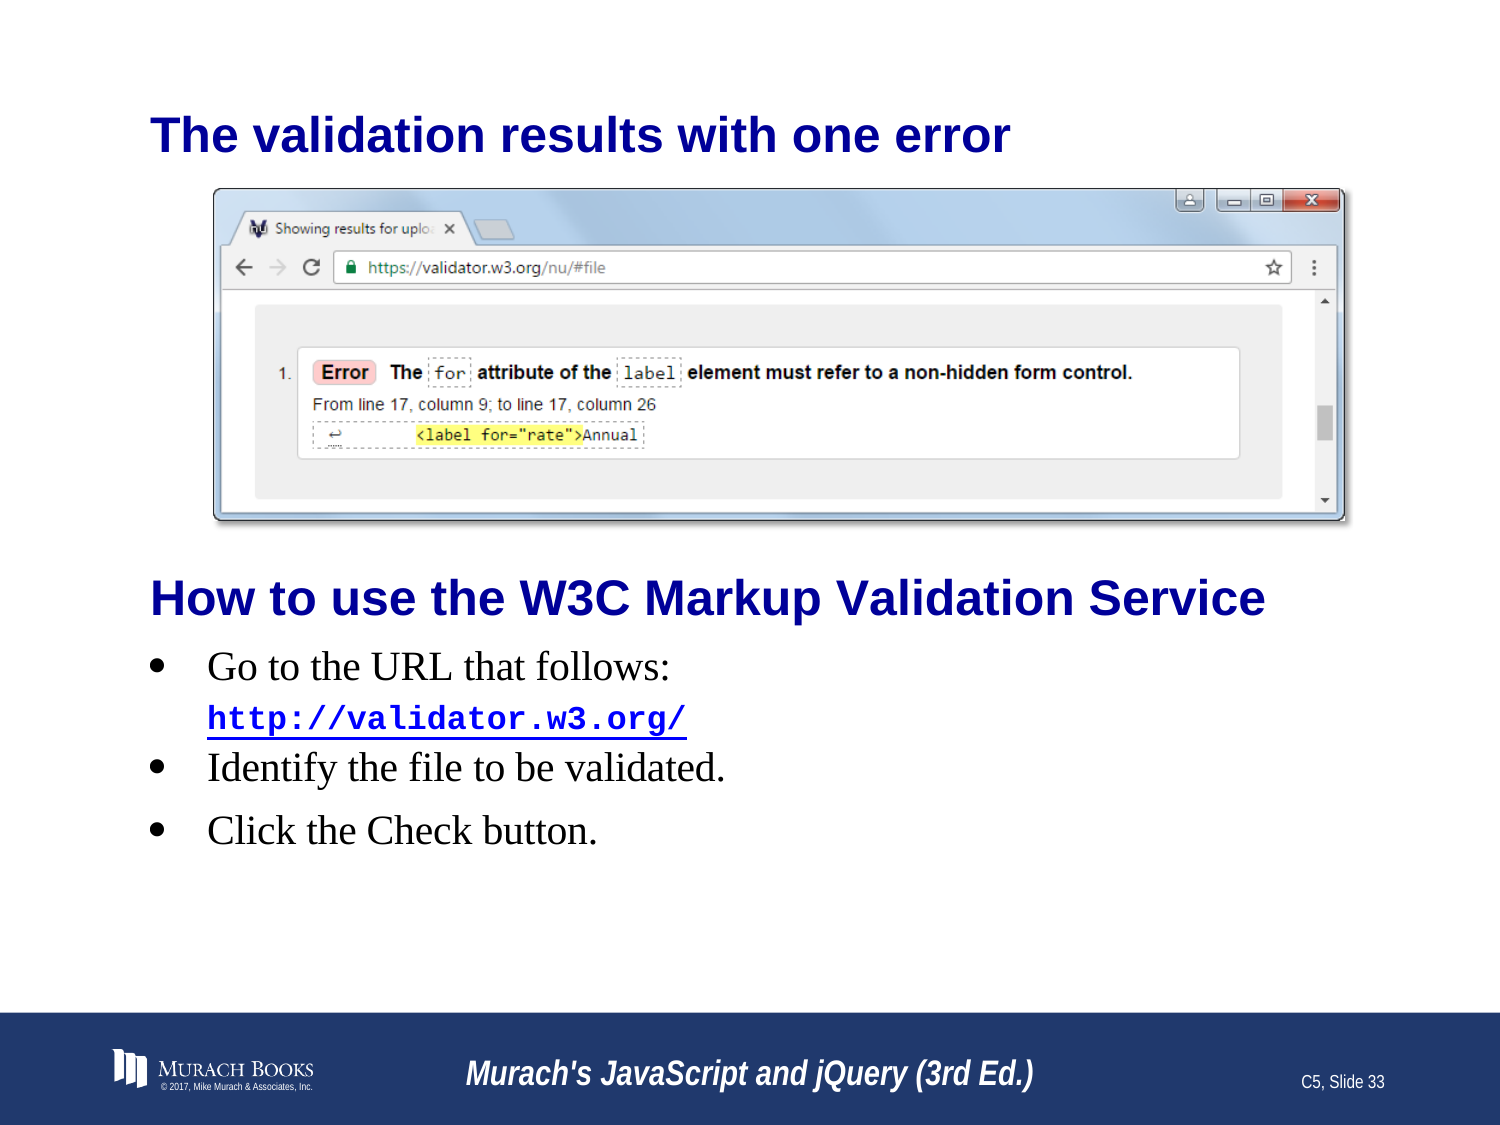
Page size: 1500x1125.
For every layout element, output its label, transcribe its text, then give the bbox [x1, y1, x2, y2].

slide_number Murach's JavaScript and jQuery (3rd Ed.) [463, 1025, 1050, 1100]
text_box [149, 174, 1354, 867]
footer © 2017, Mike Murach & Associates, Inc. [12, 1025, 463, 1100]
slide_number C5, Slide 33 [1087, 1025, 1400, 1100]
title The validation results with one error [150, 102, 1350, 164]
